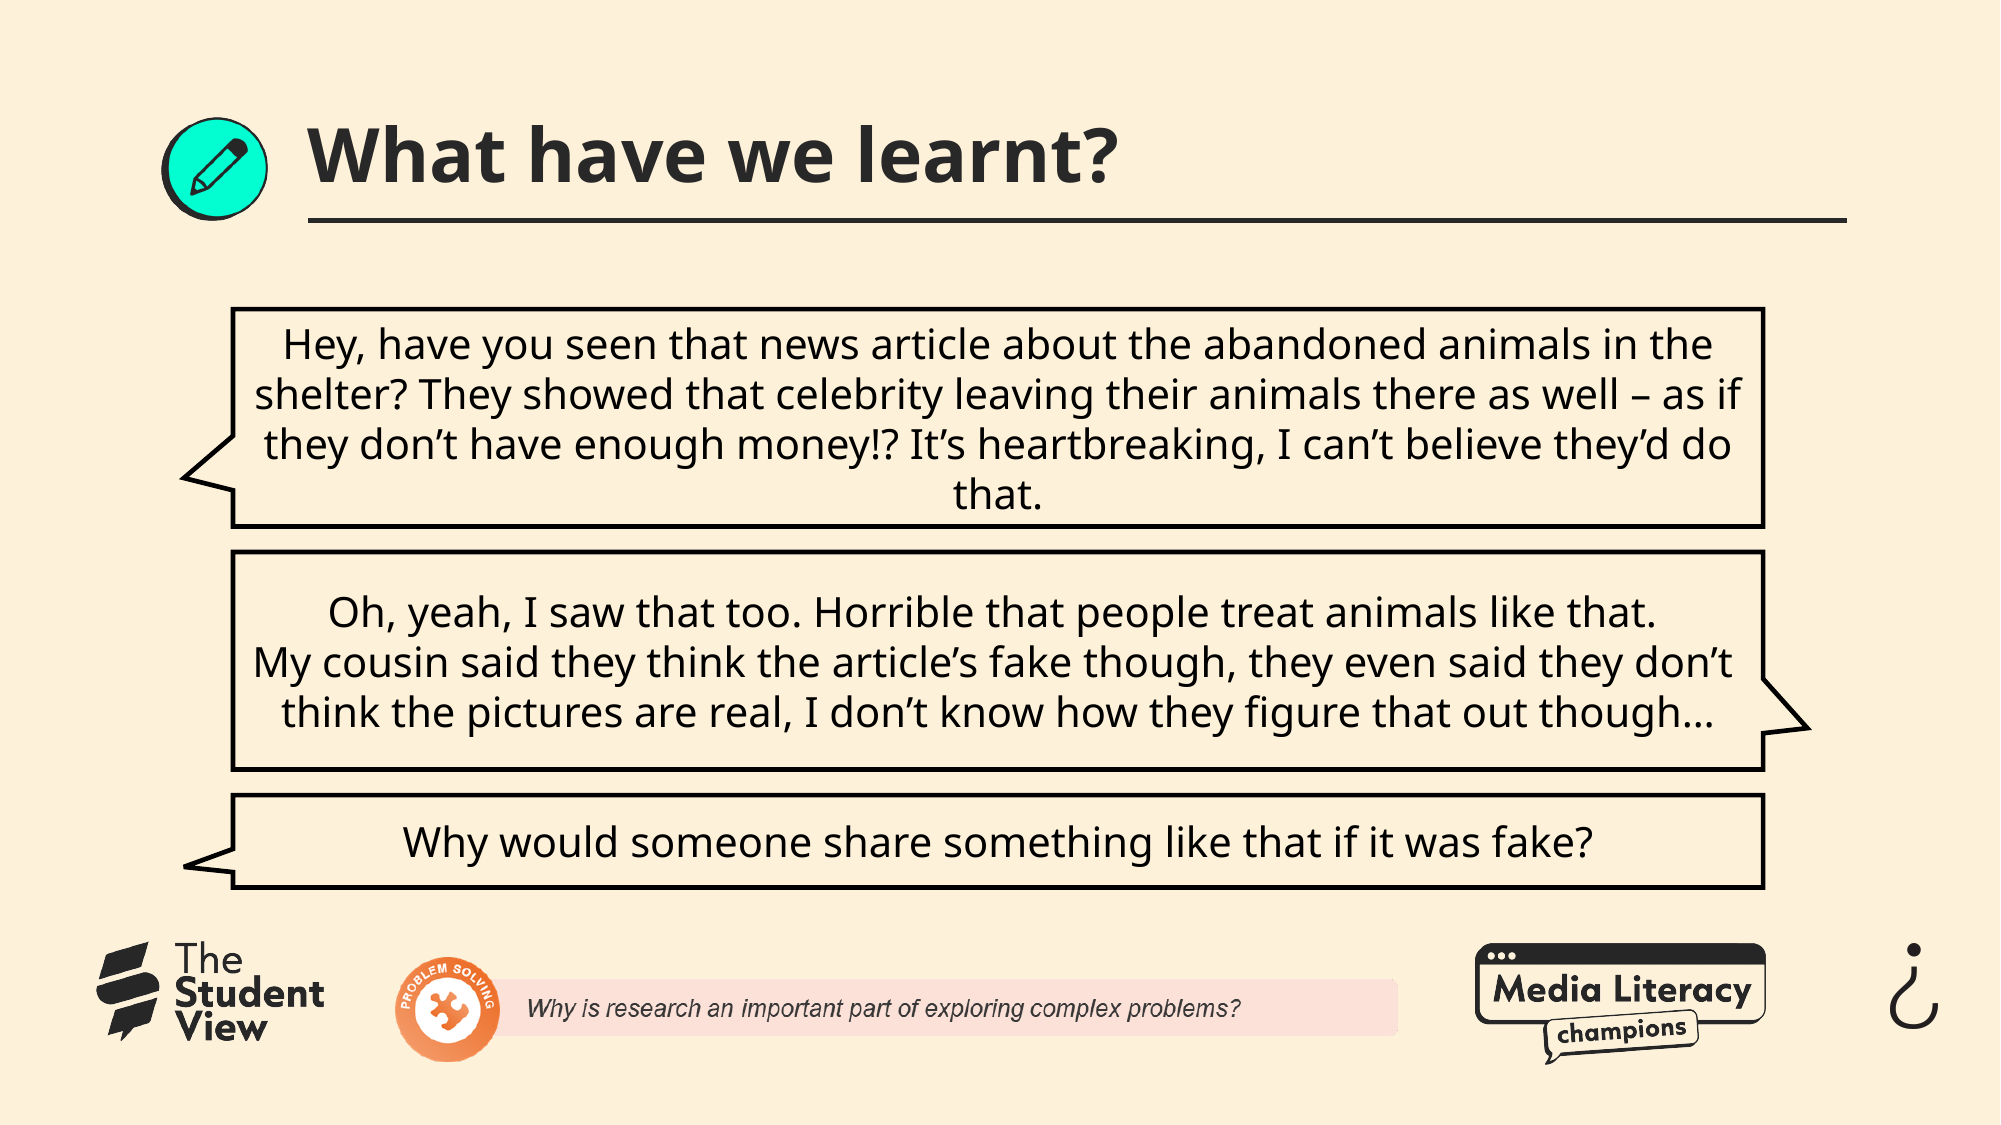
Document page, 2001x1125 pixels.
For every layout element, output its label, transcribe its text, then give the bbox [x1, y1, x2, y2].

title What have we learnt? [296, 49, 1591, 267]
text_box Why would someone share something like that if it was fake? [183, 795, 1764, 888]
picture [96, 941, 324, 1041]
picture [394, 957, 1398, 1062]
text_box Hey, have you seen that news article about the abandoned animals in the shelter? They showed that celebrity leaving their animals there as well – as if they don’t have enough money!? It’s heartbreaking, I can’t believe they’d do that. [183, 309, 1764, 527]
picture [161, 116, 268, 222]
picture [1475, 943, 1766, 1065]
picture [1890, 943, 1938, 1029]
text_box Oh, yeah, I saw that too. Horrible that people treat animals like that. My cousin said they think the article’s fake though, they even said they don’t think the pictures are real, I don’t know how they figure that out though… [232, 552, 1808, 770]
